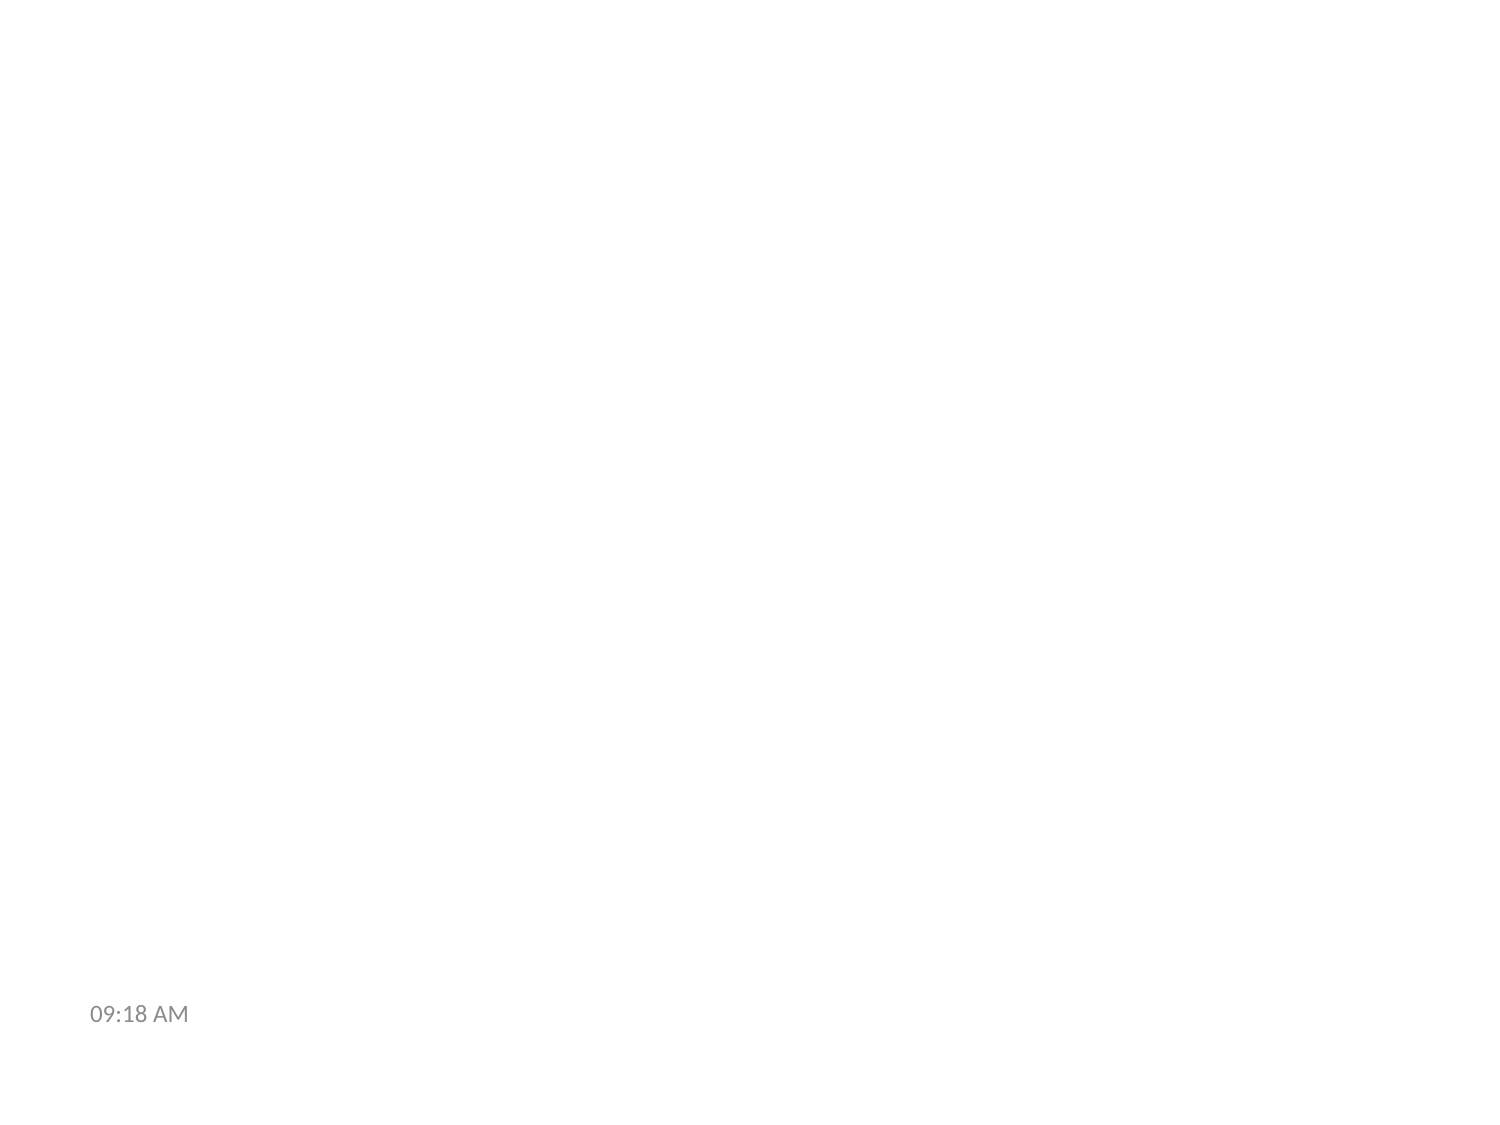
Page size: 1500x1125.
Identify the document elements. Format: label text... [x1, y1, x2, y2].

text_box 3:35 PM [75, 982, 425, 1043]
